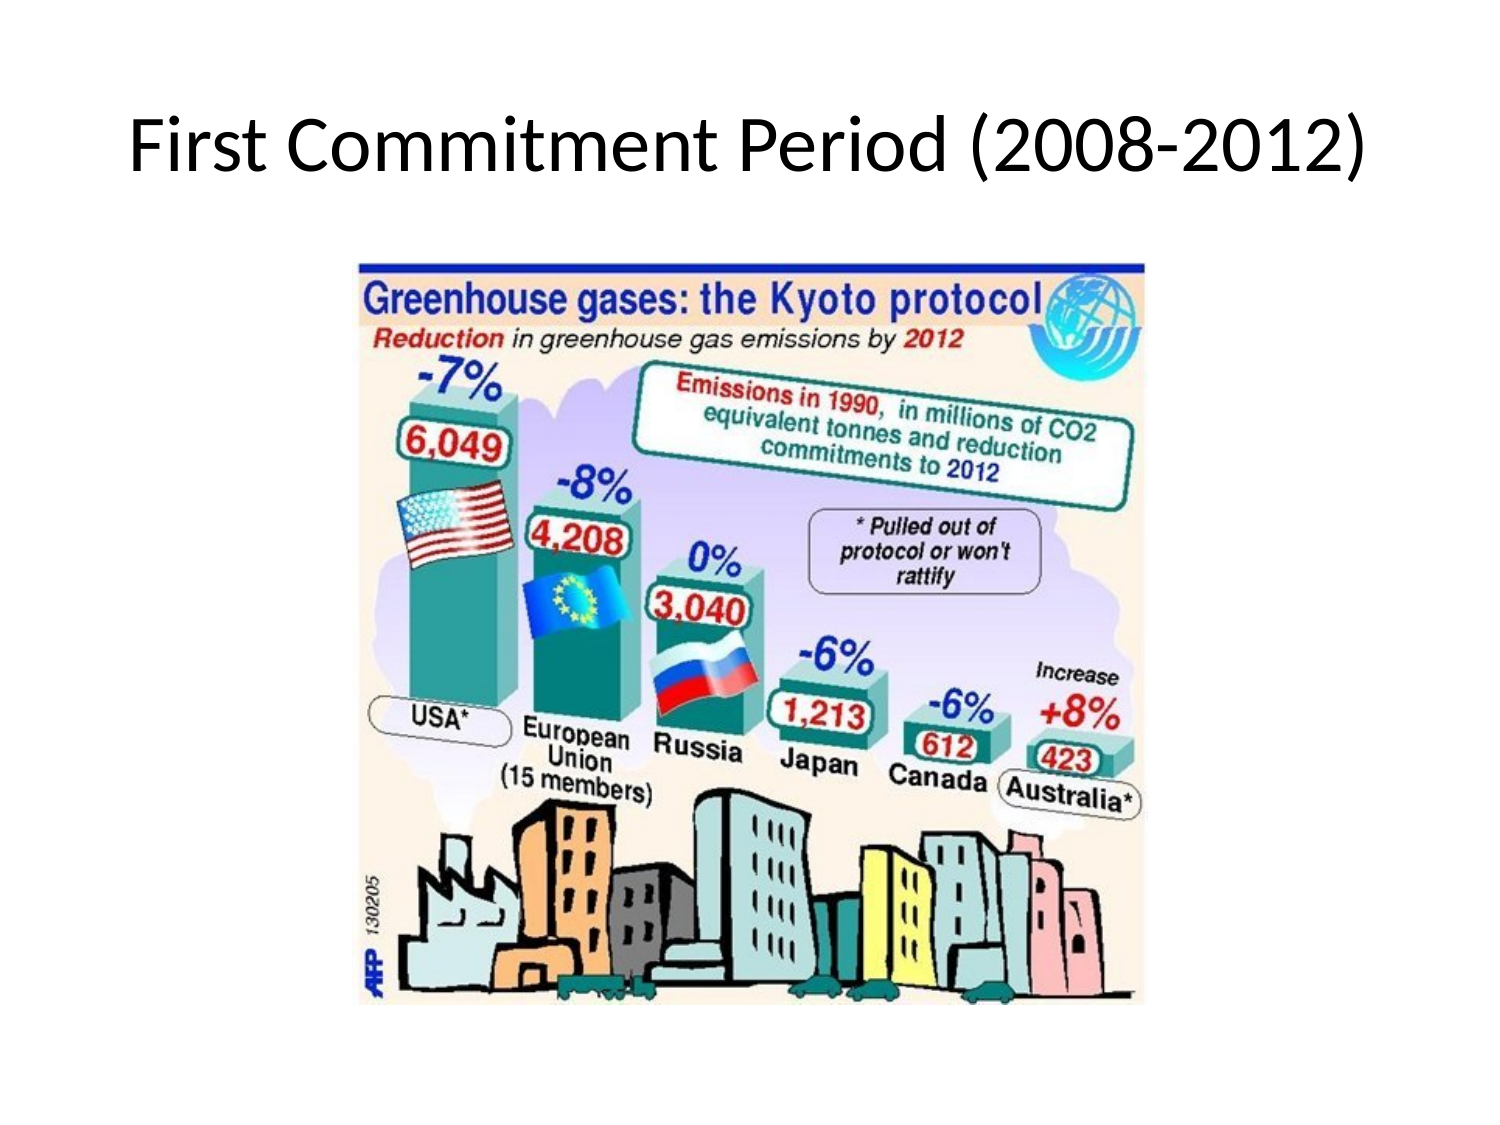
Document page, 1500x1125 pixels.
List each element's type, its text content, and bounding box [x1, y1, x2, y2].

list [74, 262, 1426, 1006]
title First Commitment Period (2008-2012) [75, 45, 1425, 233]
